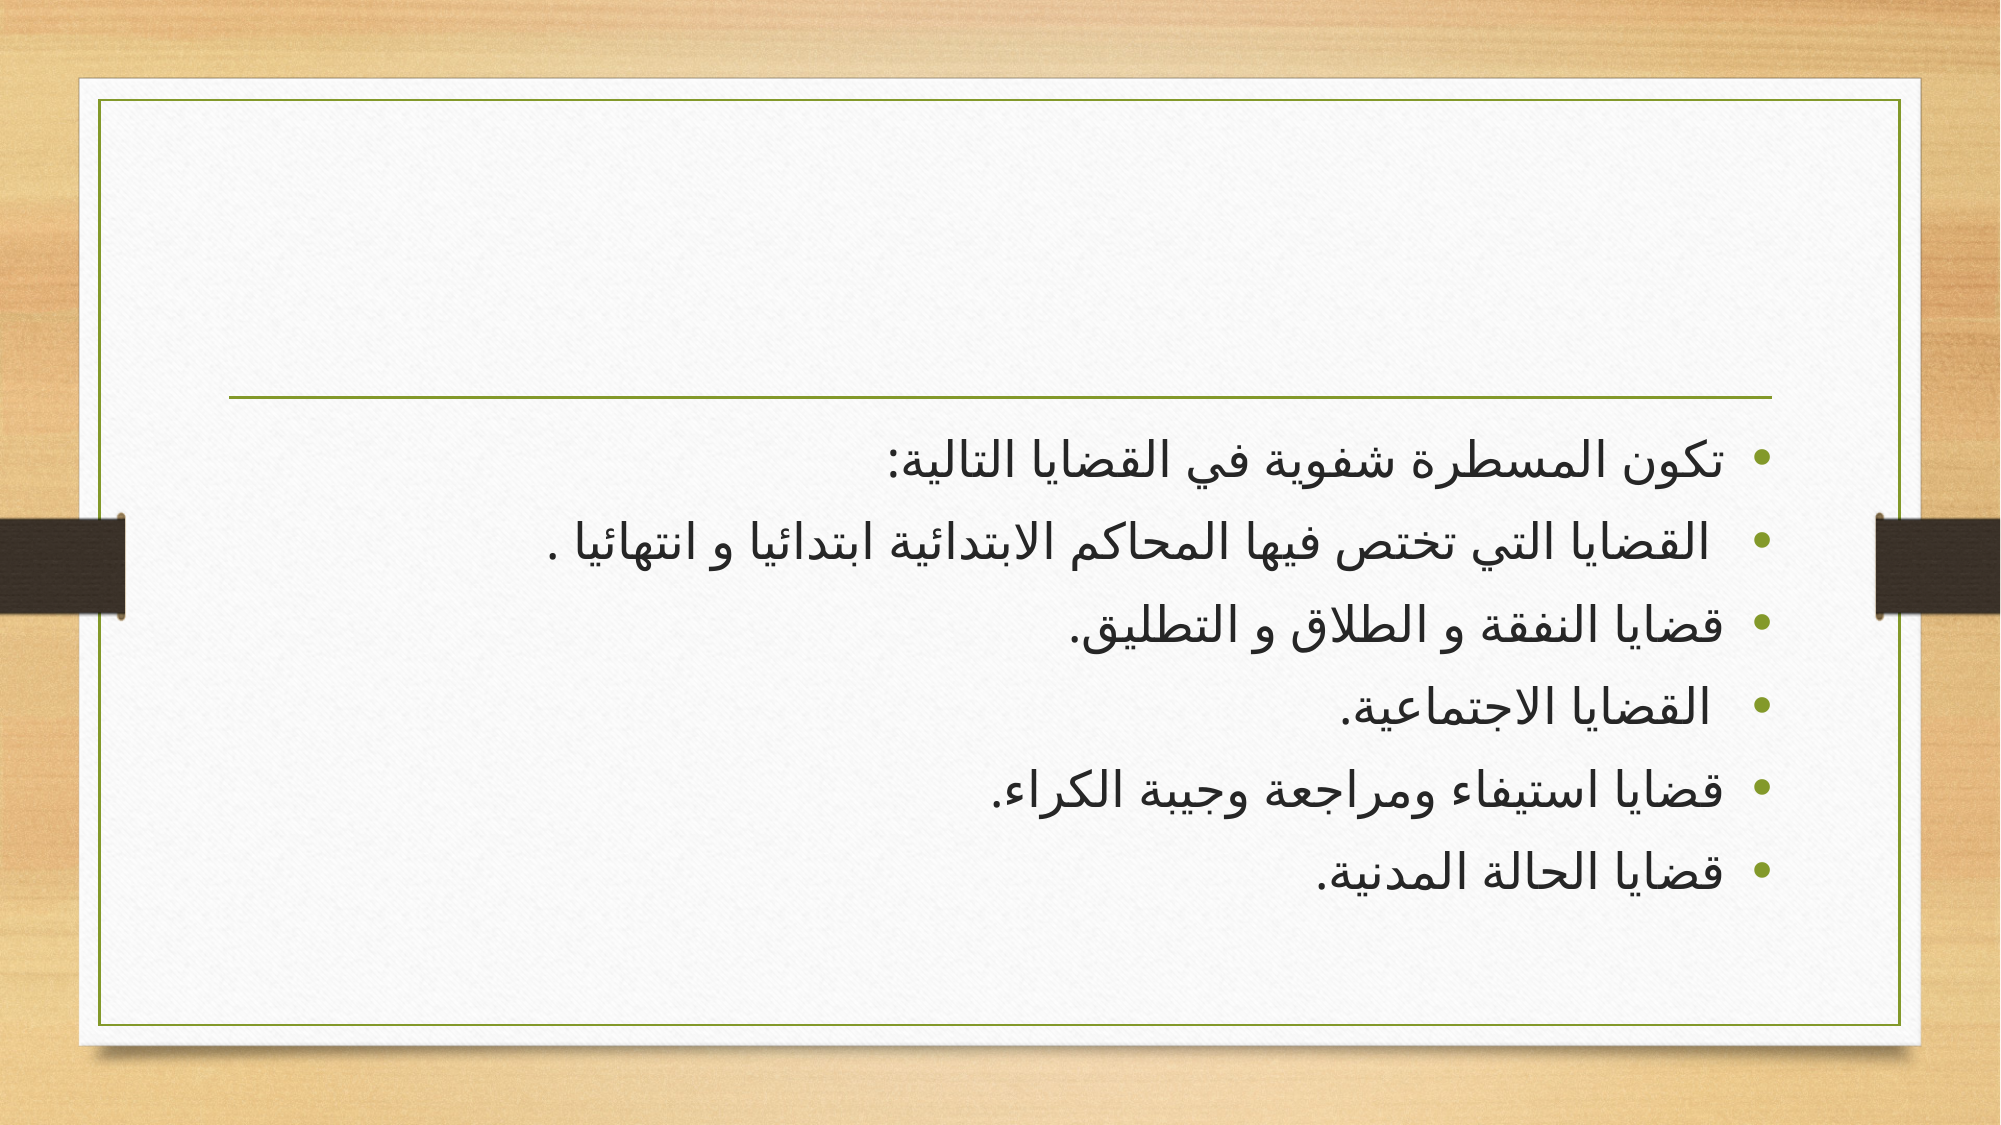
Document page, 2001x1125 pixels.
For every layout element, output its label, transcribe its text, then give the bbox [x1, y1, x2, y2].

list تكون المسطرة شفوية في القضايا التالية: القضايا التي تختص فيها المحاكم الابتدائية ابتدائيا و انتهائيا . قضايا النفقة و الطلاق و التطليق. القضايا الاجتماعية. قضايا استيفاء ومراجعة وجيبة الكراء. قضايا الحالة المدنية. [212, 419, 1788, 964]
picture [0, 0, 2001, 1125]
